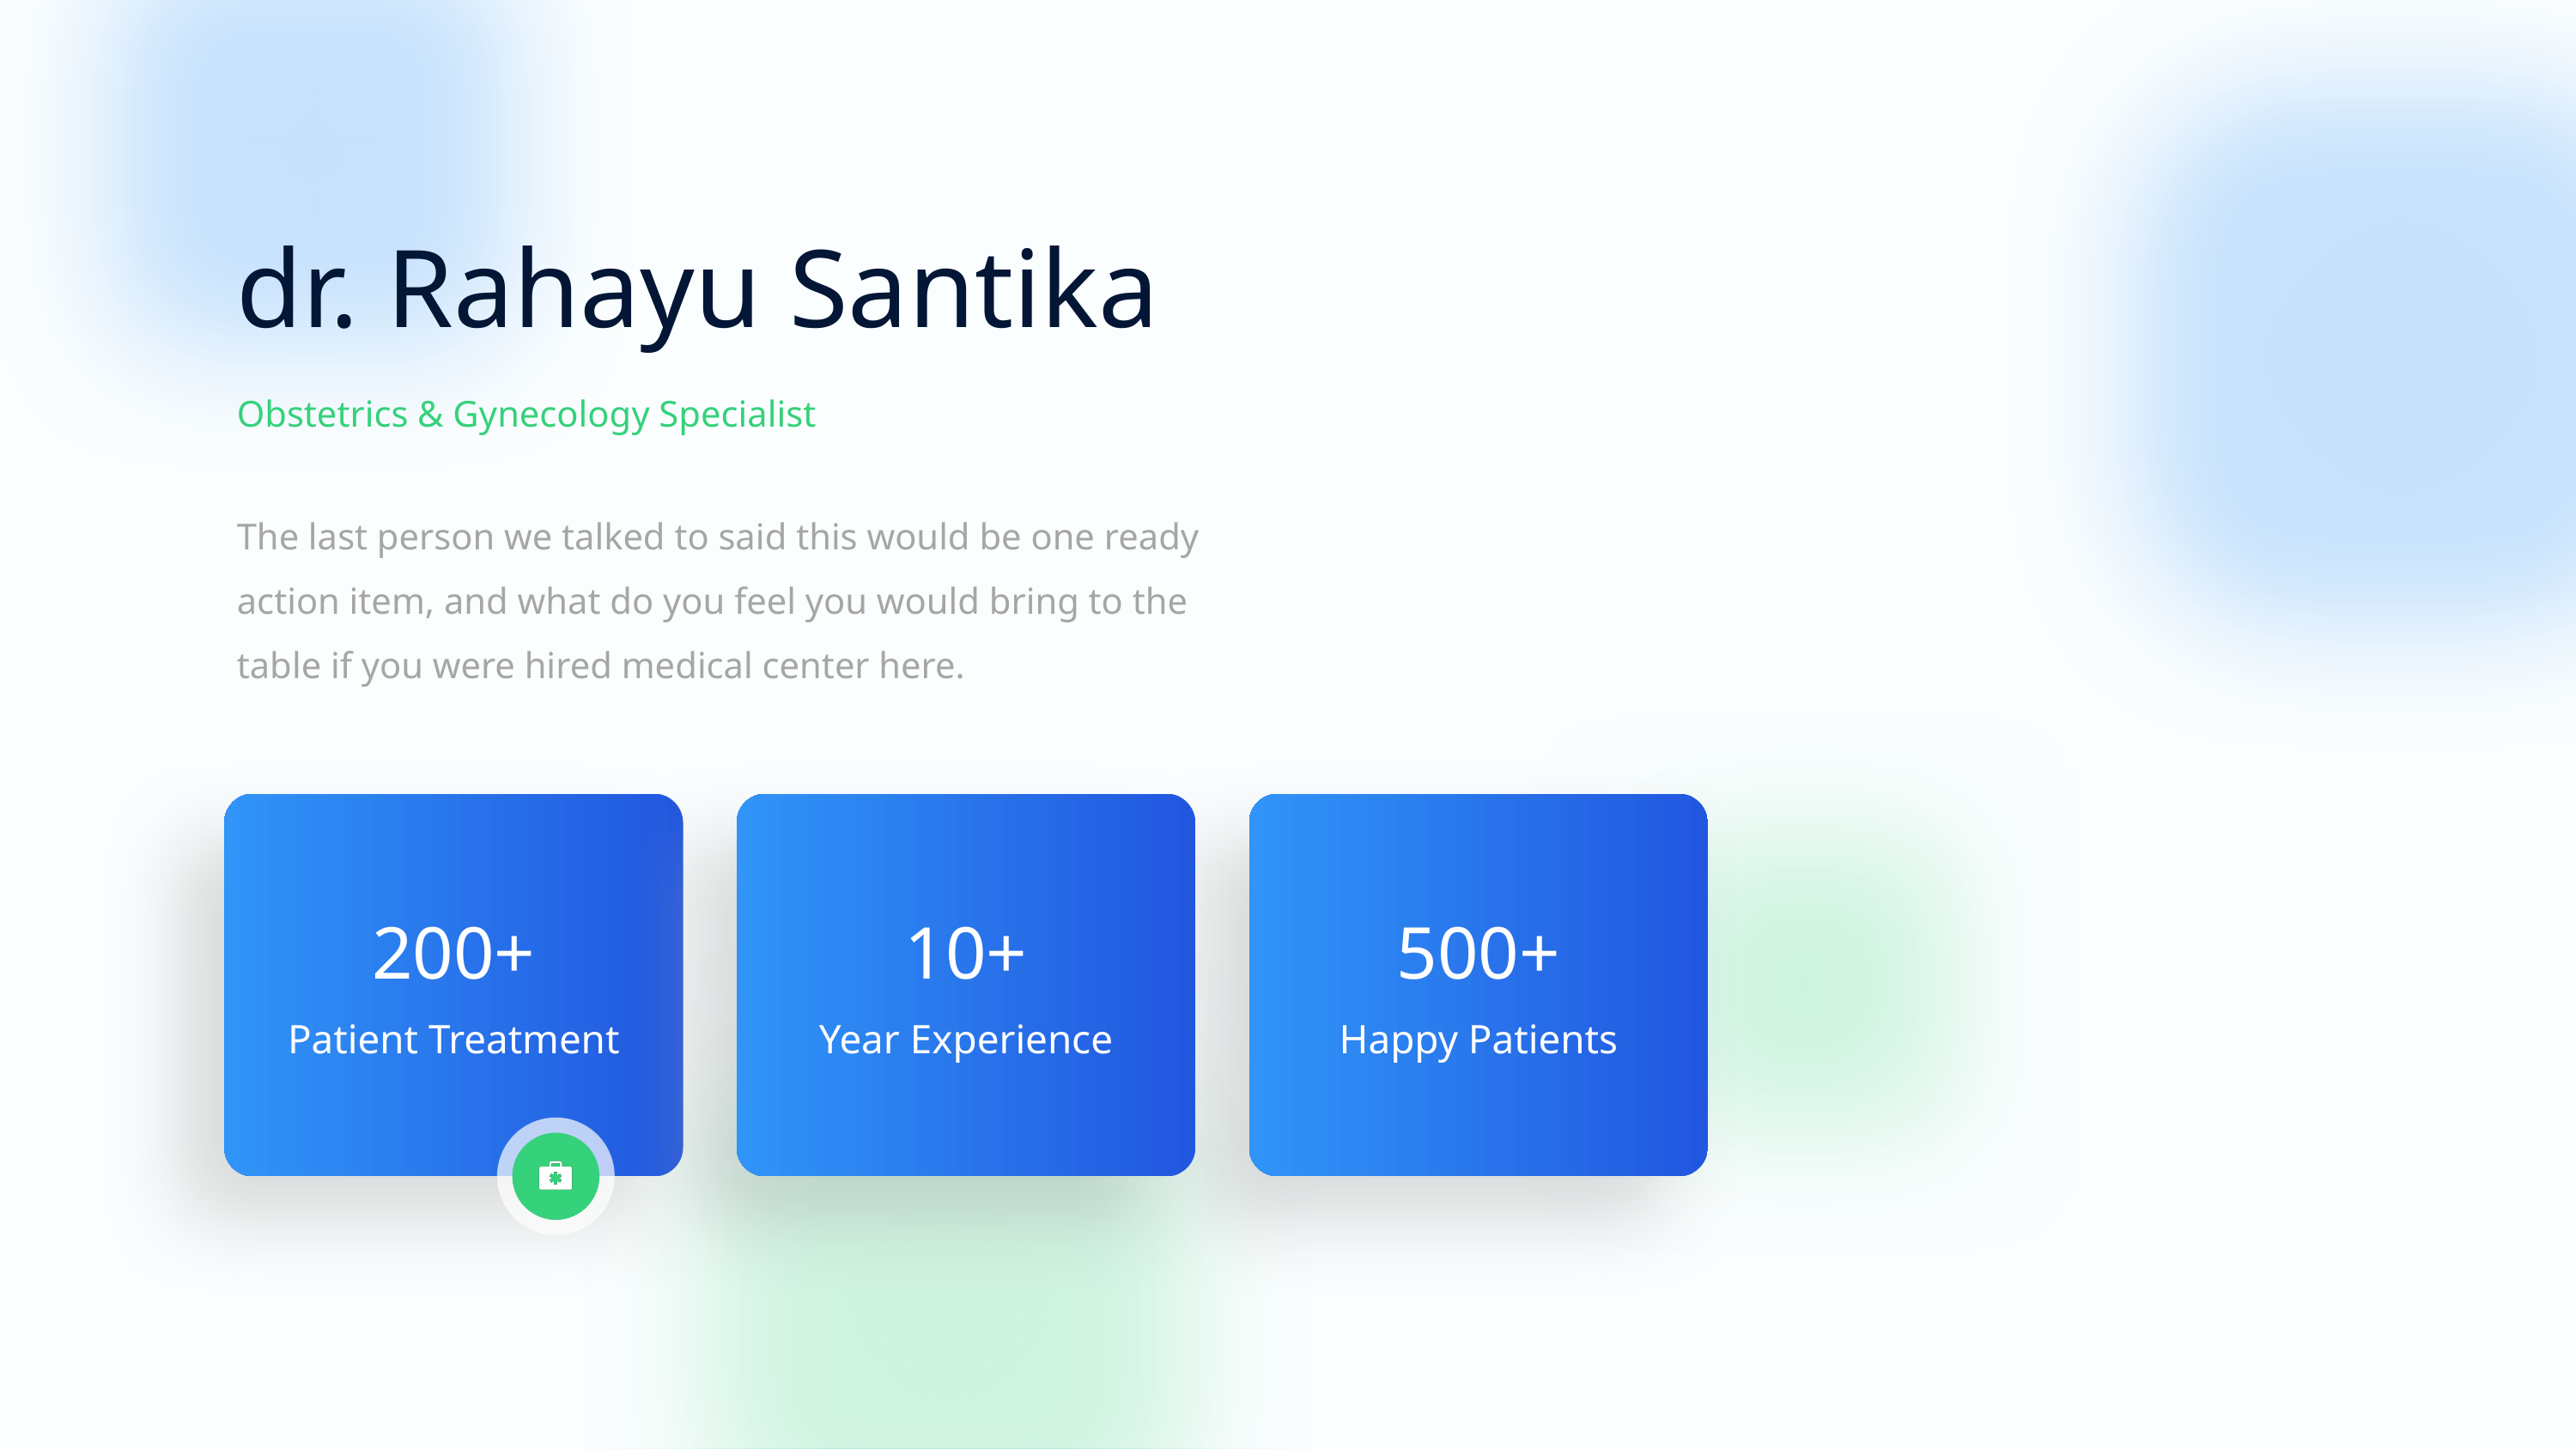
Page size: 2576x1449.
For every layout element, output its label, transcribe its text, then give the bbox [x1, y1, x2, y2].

text_box [511, 1177, 601, 1222]
text_box dr. Rahayu Santika [224, 213, 1449, 355]
text_box [495, 1177, 616, 1236]
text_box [736, 793, 1196, 1177]
text_box The last person we talked to said this would be one ready action item, and what do you feel you would bring to the table if you were hired medical center here. [224, 486, 1249, 692]
picture [1577, 0, 2352, 1449]
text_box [224, 793, 683, 1177]
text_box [1249, 793, 1709, 1177]
picture [536, 1156, 575, 1196]
text_box Obstetrics & Gynecology Specialist [224, 363, 1103, 440]
